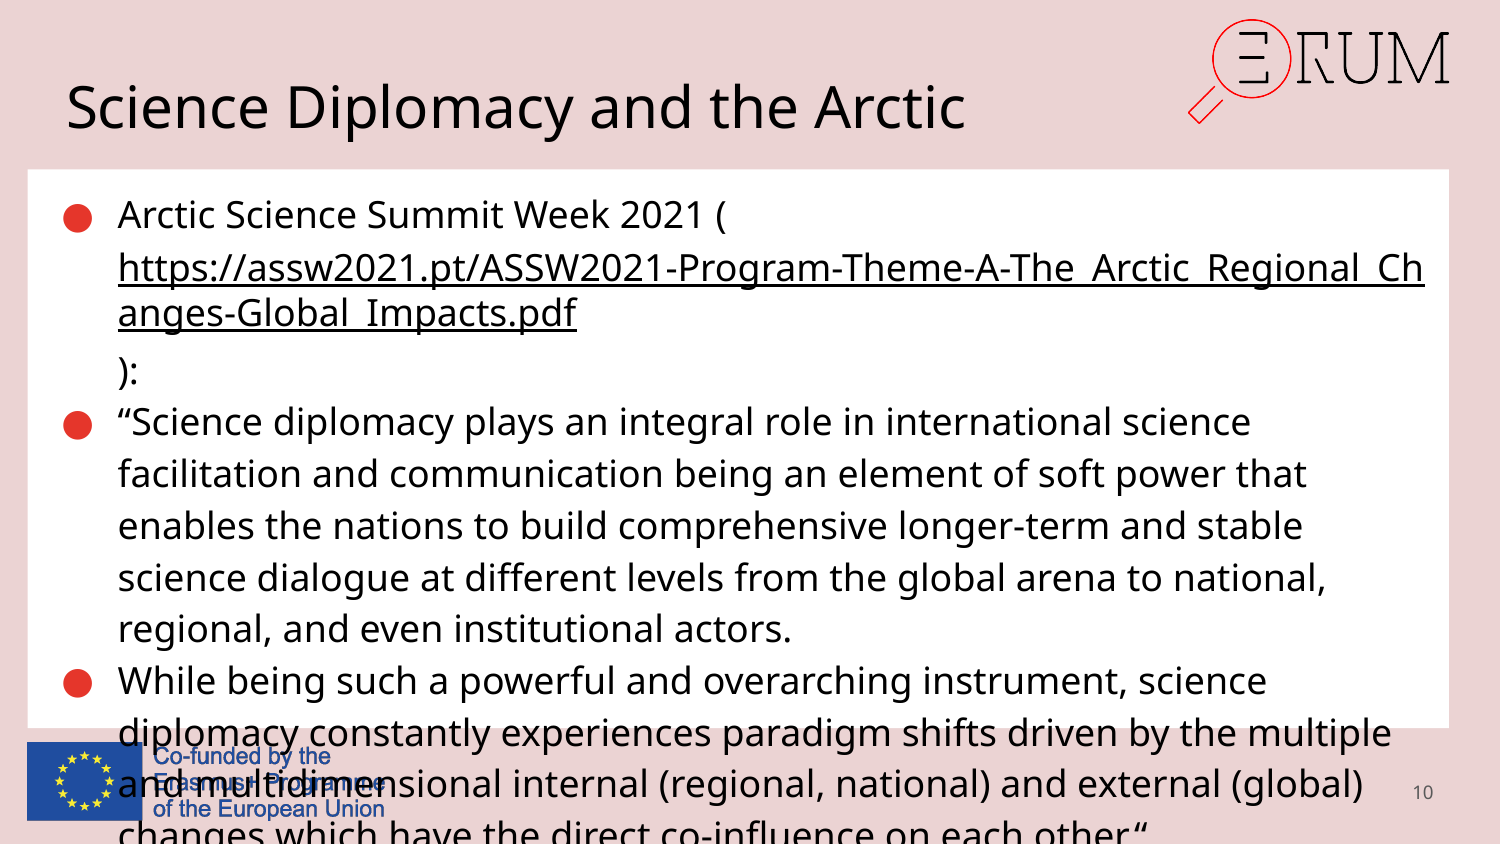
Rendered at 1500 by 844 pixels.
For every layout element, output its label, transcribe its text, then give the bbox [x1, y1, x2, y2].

picture [27, 742, 385, 821]
title Science Diplomacy and the Arctic [51, 55, 1168, 150]
picture [1136, 0, 1500, 137]
slide_number 10 [1358, 761, 1449, 826]
list Arctic Science Summit Week 2021 (https://assw2021.pt/ASSW2021-Program-Theme-A-The_Arctic_Regional_Changes-Global_Impacts.pdf): “Science diplomacy plays an integral role in international science facilitation and communication being an element of soft power that enables the nations to build comprehensive longer-term and stable science dialogue at different levels from the global arena to national, regional, and even institutional actors. While being such a powerful and overarching instrument, science diplomacy constantly experiences paradigm shifts driven by the multiple and multidimensional internal (regional, national) and external (global) changes which have the direct co-influence on each other.“ [27, 169, 1449, 729]
